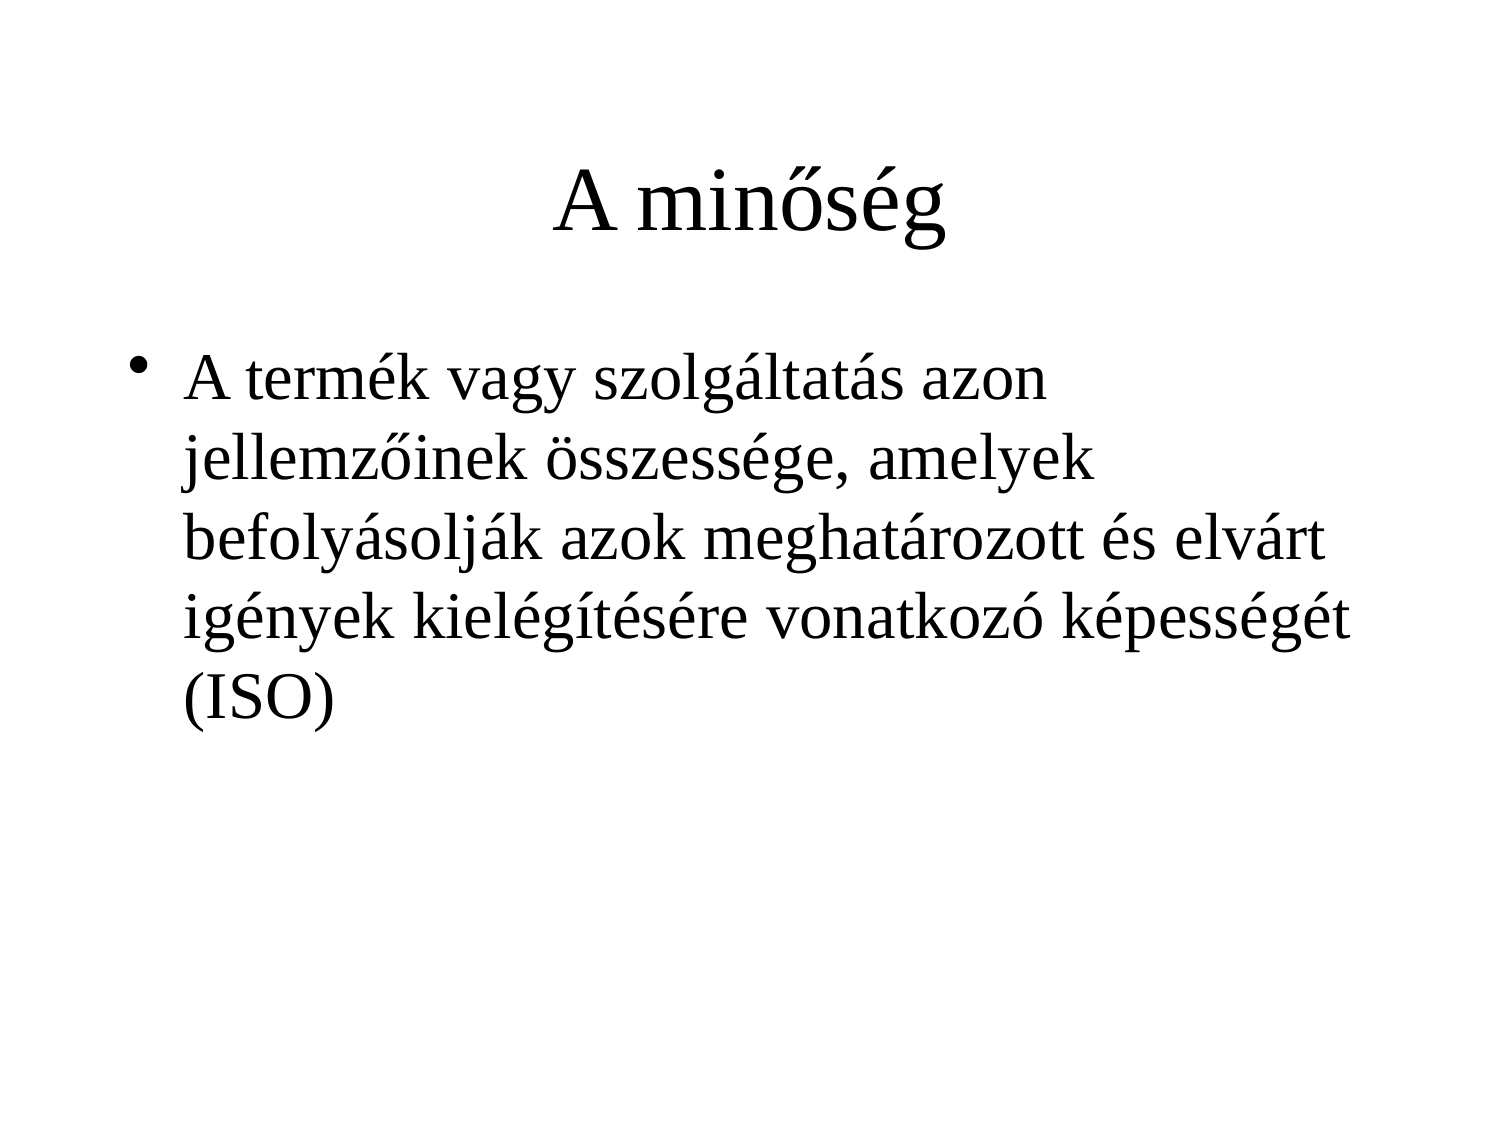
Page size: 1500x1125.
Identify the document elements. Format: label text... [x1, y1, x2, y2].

list A termék vagy szolgáltatás azon jellemzőinek összessége, amelyek befolyásolják azok meghatározott és elvárt igények kielégítésére vonatkozó képességét (ISO) [112, 324, 1388, 1001]
title A minőség [112, 99, 1388, 288]
